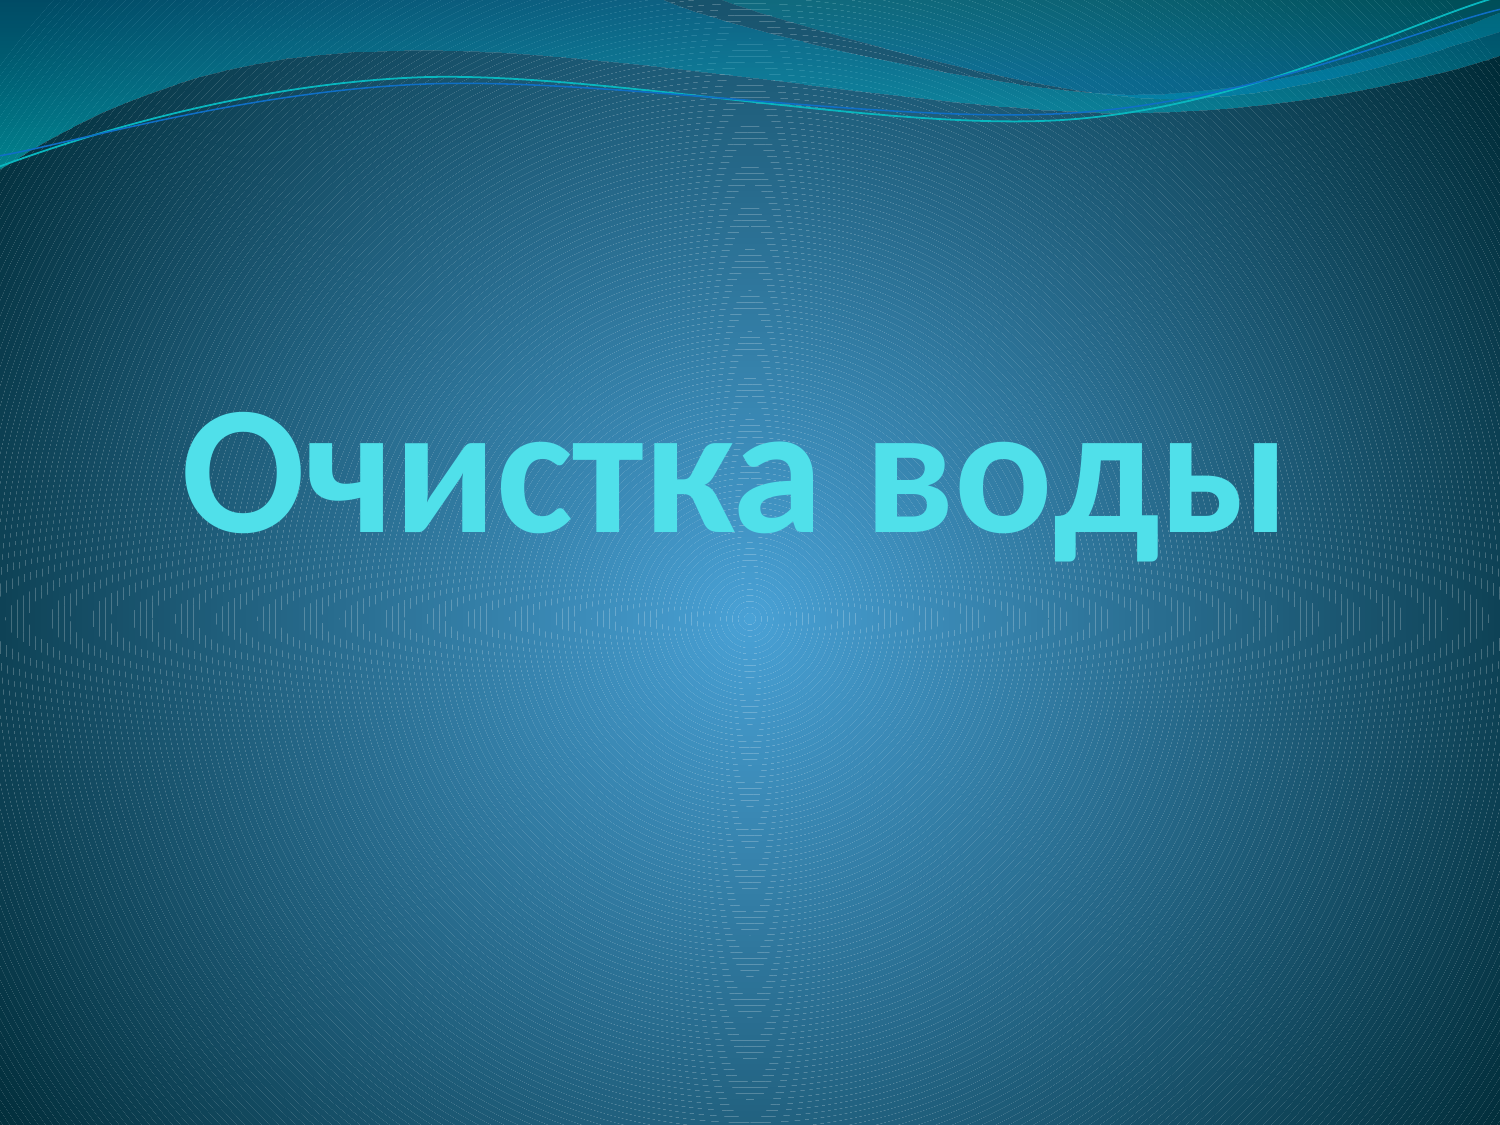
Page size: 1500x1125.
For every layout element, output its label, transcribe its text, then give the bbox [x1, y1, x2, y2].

title Очистка воды [93, 269, 1382, 570]
